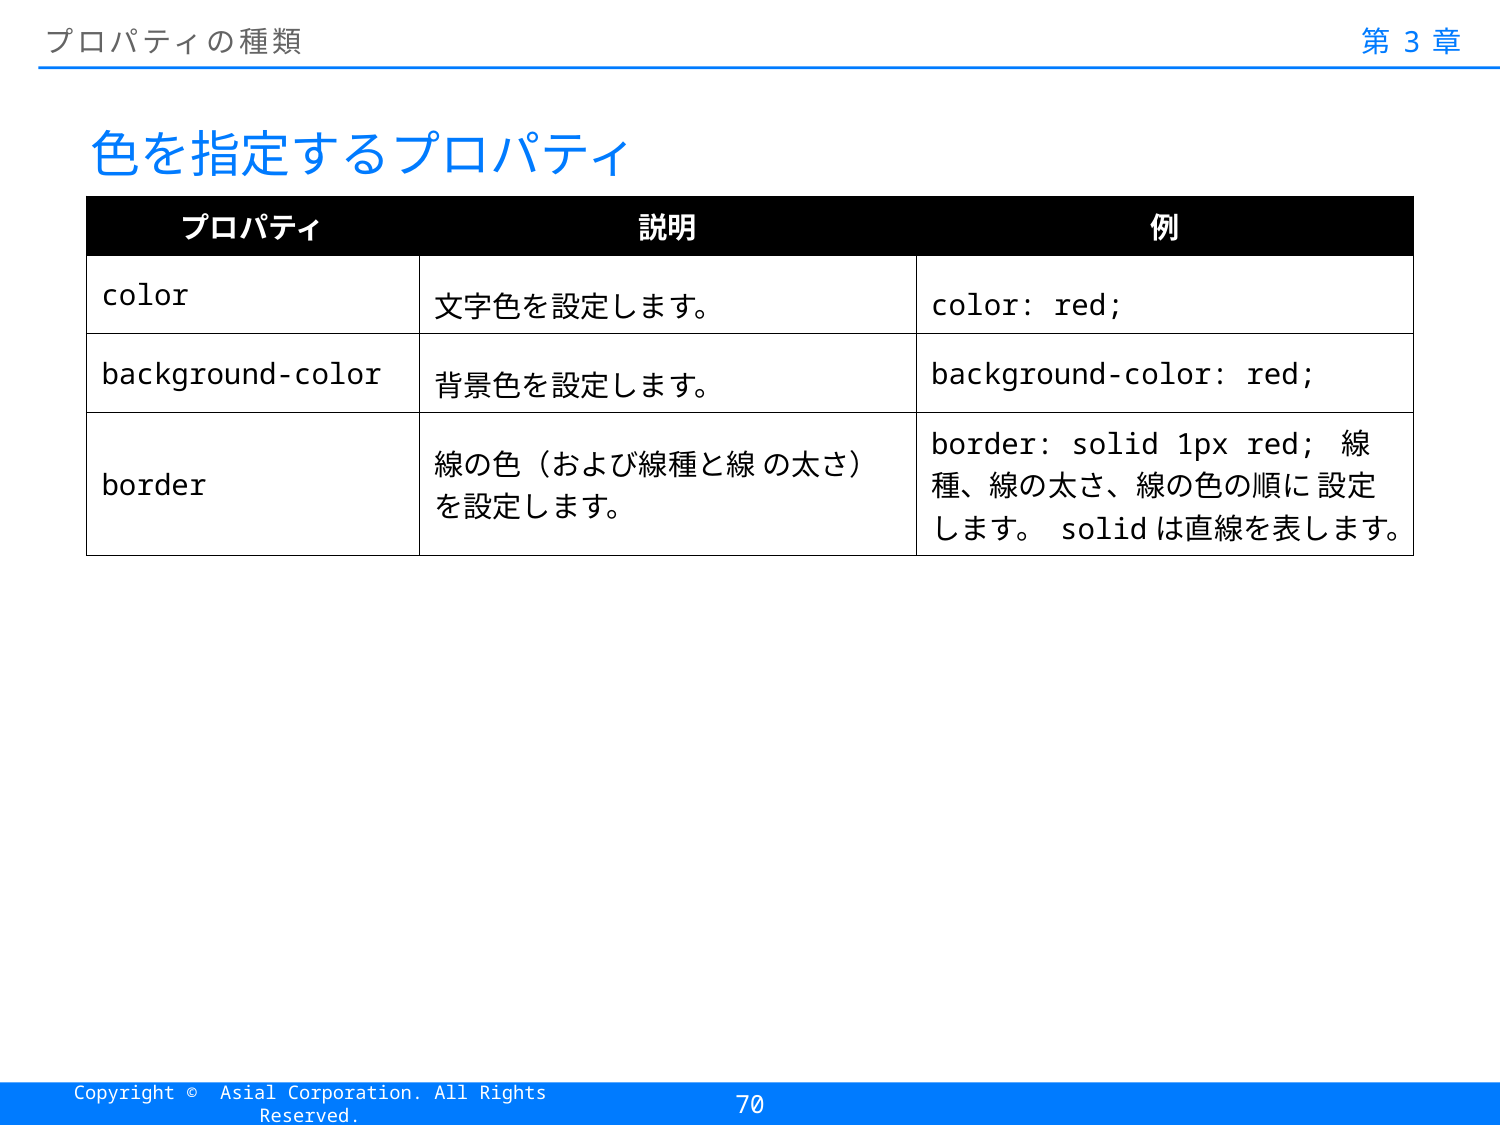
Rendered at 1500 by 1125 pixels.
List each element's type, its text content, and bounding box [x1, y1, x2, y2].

table_cell 背景色を設定します。 [420, 334, 916, 412]
table_cell color [87, 256, 419, 333]
table_header プロパティ [87, 197, 419, 254]
list 色を指定するプロパティ [75, 84, 1425, 988]
table_header 例 [916, 197, 1413, 254]
table_cell background-color: red; [917, 334, 1413, 412]
table_cell 文字色を設定します。 [420, 256, 916, 333]
table_header 説明 [419, 197, 916, 254]
table_cell 線の色（および線種と線 の太さ）を設定します。 [420, 413, 916, 555]
table_cell border [87, 413, 419, 555]
list 第3章 [702, 7, 1477, 72]
title プロパティの種類 [29, 7, 702, 72]
slide_number 70 [581, 1075, 919, 1125]
table_cell color: red; [917, 256, 1413, 333]
table_cell border: solid 1px red; 線種、線の太さ、線の色の順に 設定します。 solidは直線を表します。 [917, 413, 1413, 555]
table_cell background-color [87, 334, 419, 412]
